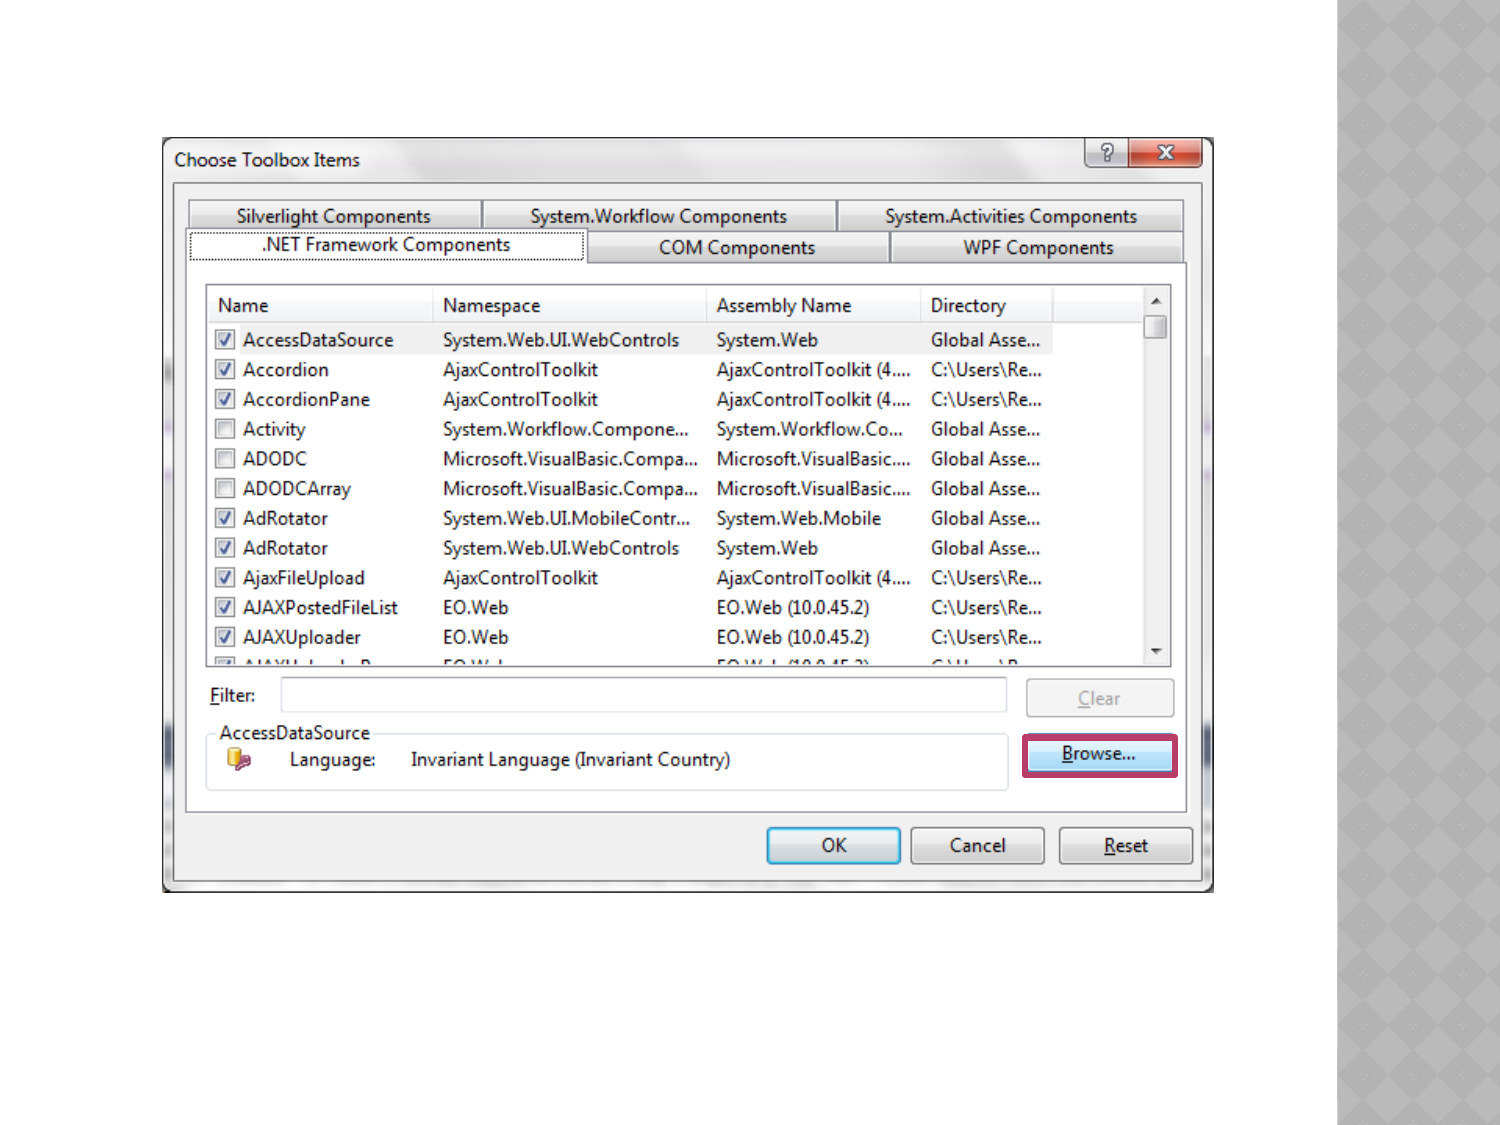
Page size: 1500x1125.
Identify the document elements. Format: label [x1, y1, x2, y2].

picture [162, 137, 1215, 893]
